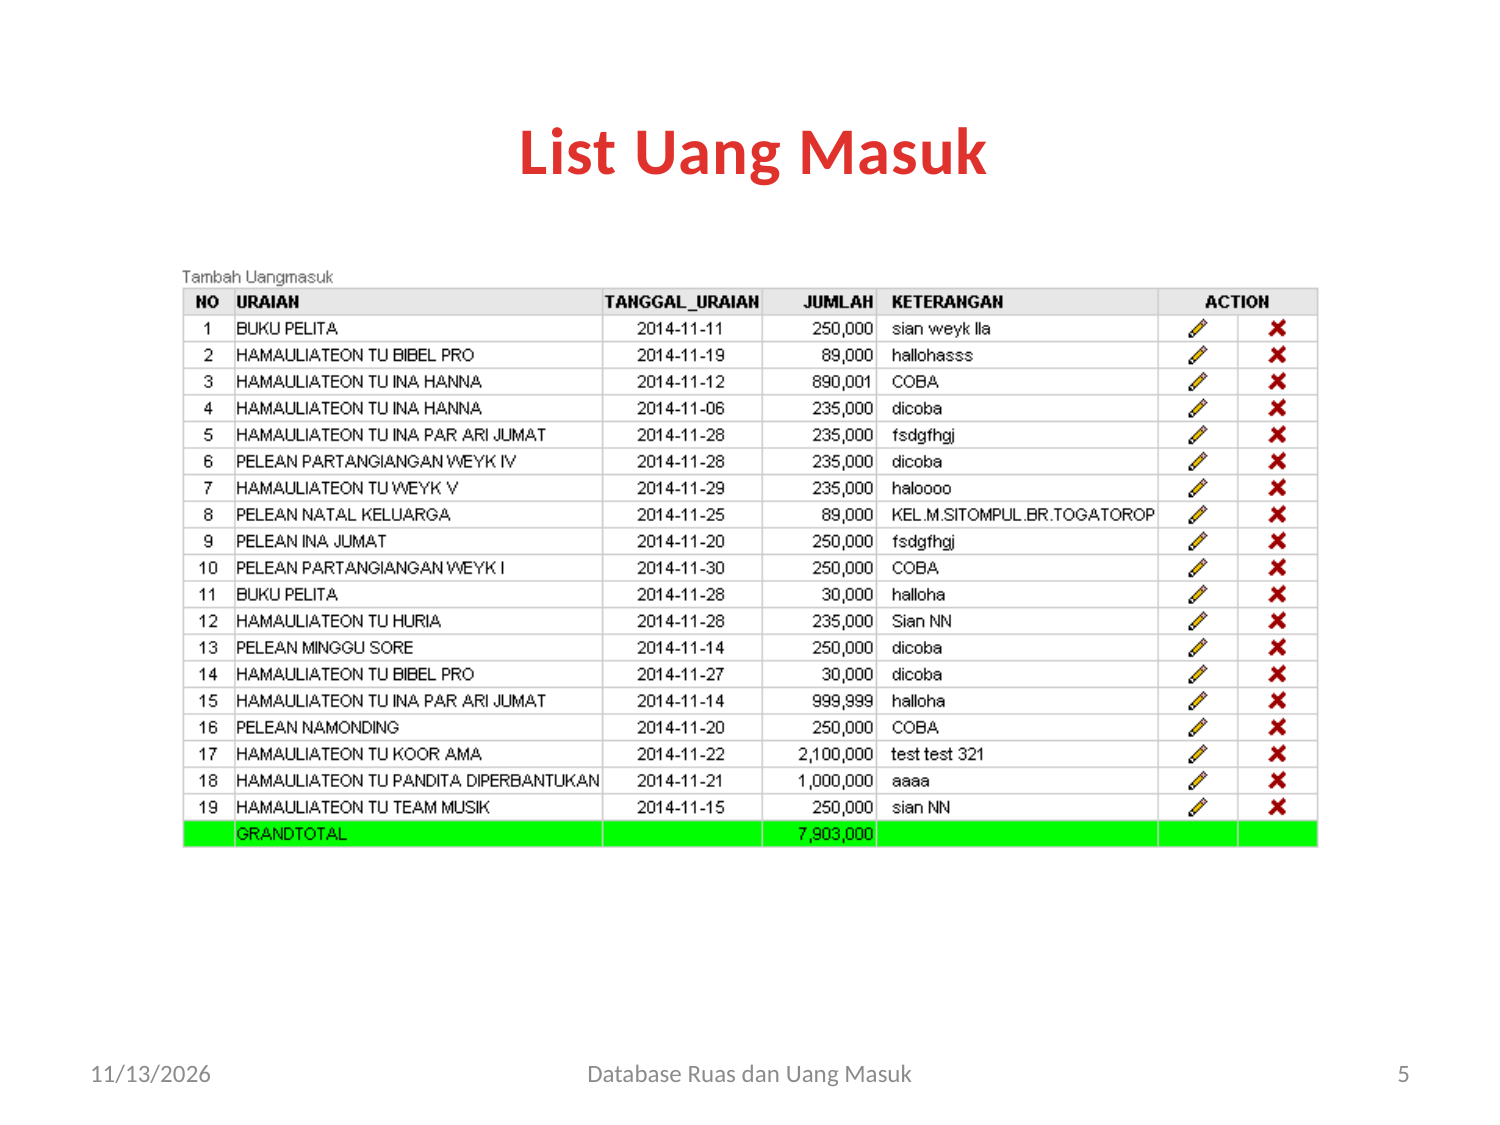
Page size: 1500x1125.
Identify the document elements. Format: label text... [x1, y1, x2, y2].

text_box List Uang Masuk [504, 99, 1004, 195]
picture [175, 266, 1325, 859]
footer Database Ruas dan Uang Masuk [512, 1042, 988, 1103]
slide_number 5 [1074, 1042, 1425, 1103]
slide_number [75, 1042, 425, 1103]
